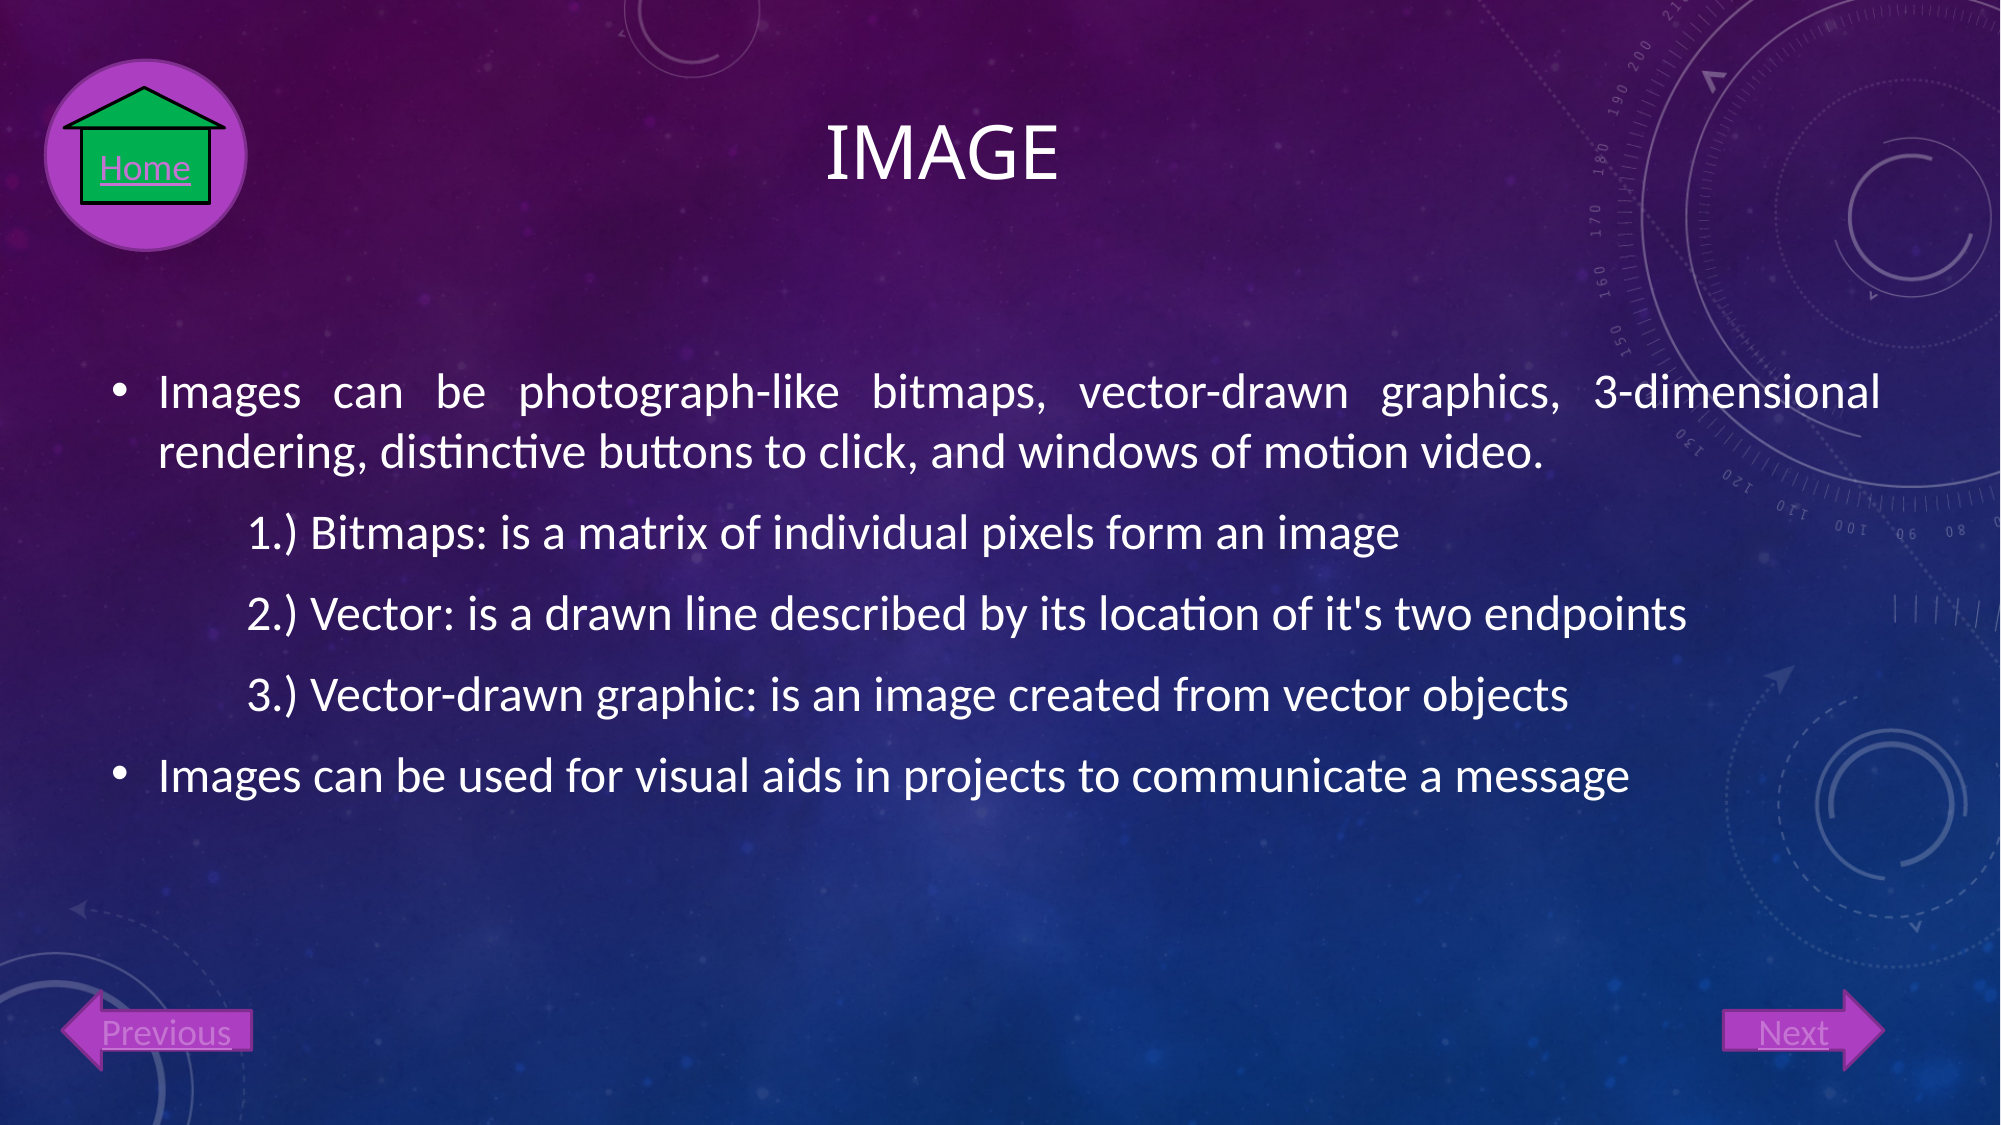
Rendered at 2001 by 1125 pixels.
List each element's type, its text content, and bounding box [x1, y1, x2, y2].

list Images can be photograph-like bitmaps, vector-drawn graphics, 3-dimensional rendering, distinctive buttons to click, and windows of motion video. 1.) Bitmaps: is a matrix of individual pixels form an image 2.) Vector: is a drawn line described by its location of it's two endpoints 3.) Vector-drawn graphic: is an image created from vector objects Images can be used for visual aids in projects to communicate a message [96, 281, 1898, 880]
text_box [43, 58, 248, 252]
picture [0, 0, 2001, 1125]
text_box Previous [60, 989, 254, 1072]
text_box Next [1721, 989, 1886, 1072]
text_box [62, 86, 227, 130]
title Image [112, 29, 1775, 269]
text_box Home [80, 130, 211, 205]
